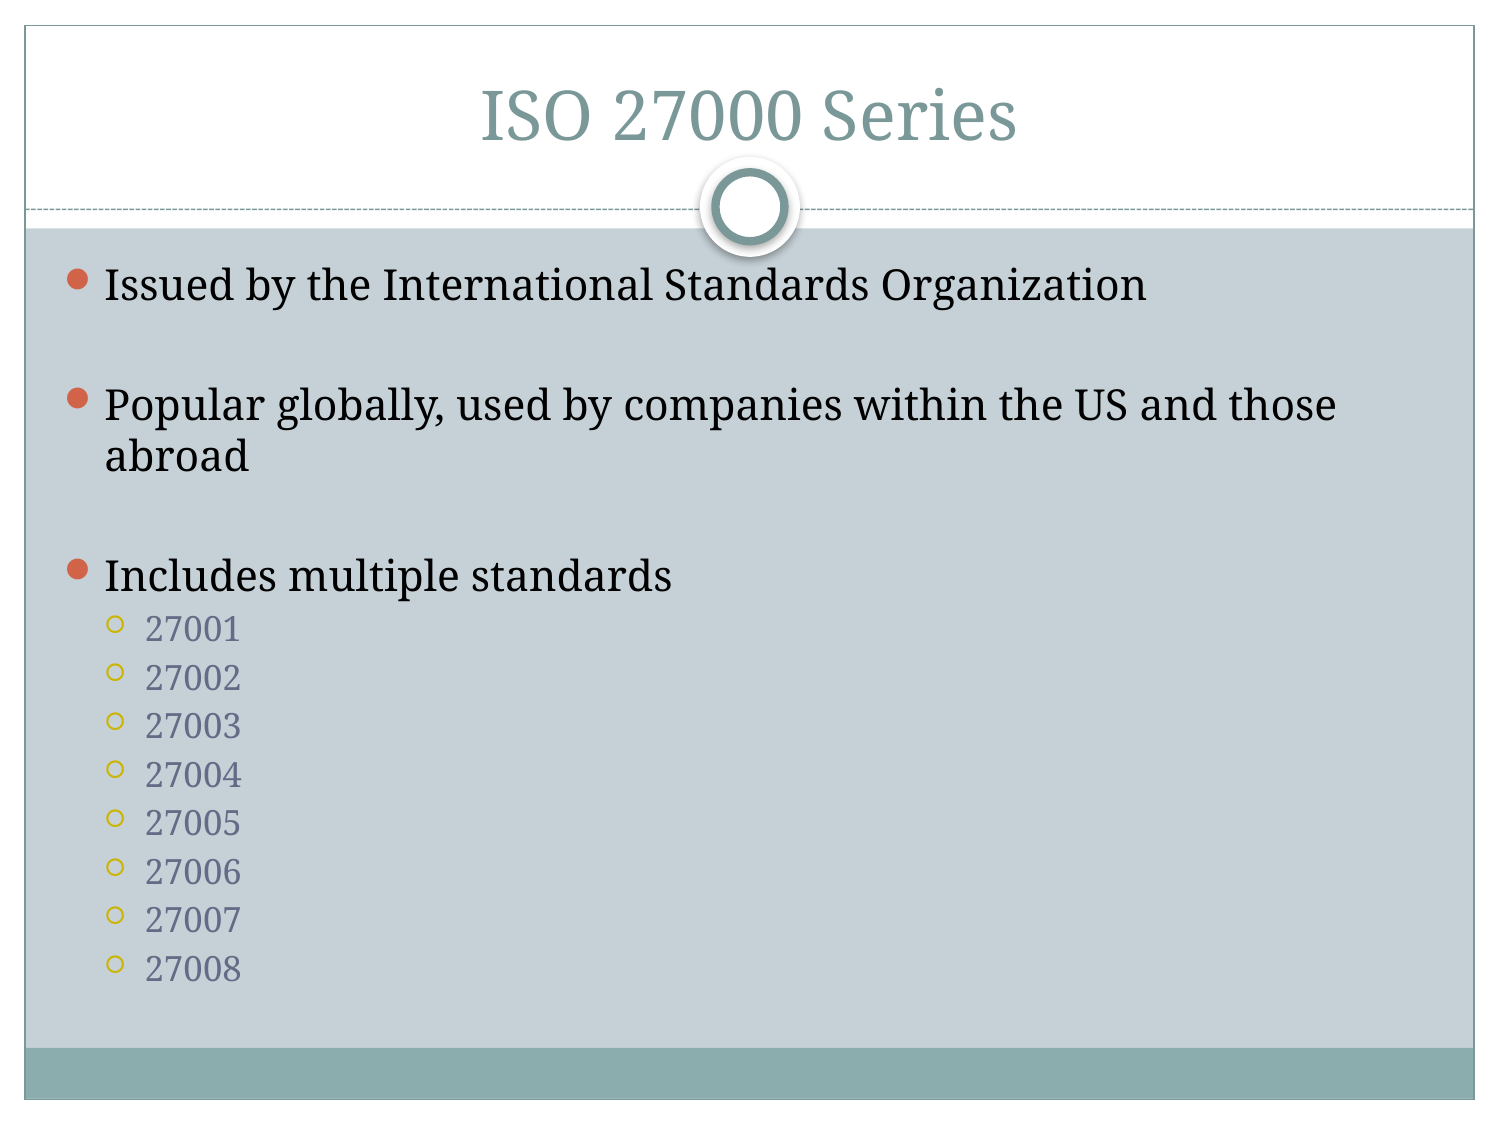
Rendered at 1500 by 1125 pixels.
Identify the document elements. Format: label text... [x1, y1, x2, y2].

title ISO 27000 Series [49, 37, 1450, 162]
list Issued by the International Standards Organization Popular globally, used by companies within the US and those abroad Includes multiple standards 27001 27002 27003 27004 27005 27006 27007 27008 [49, 250, 1445, 1001]
